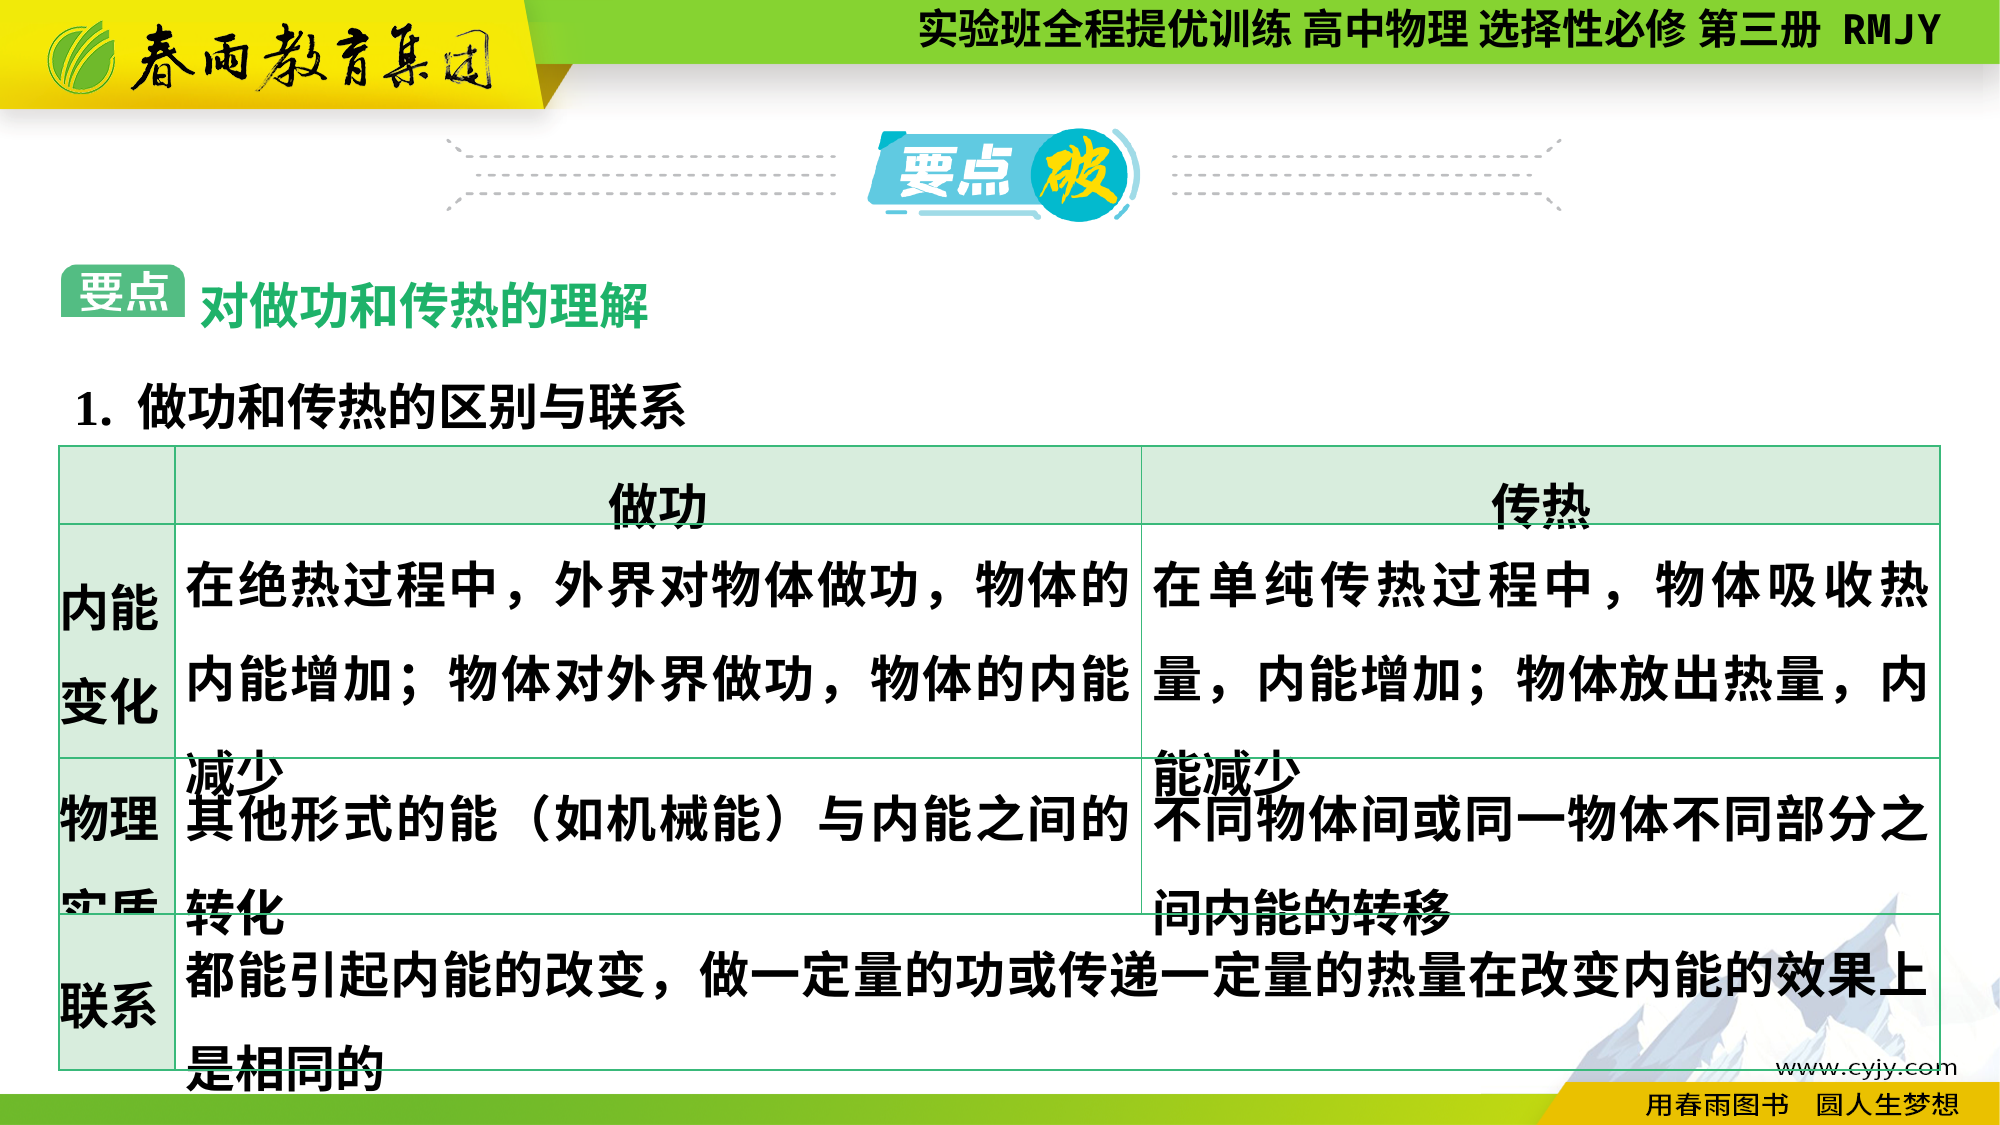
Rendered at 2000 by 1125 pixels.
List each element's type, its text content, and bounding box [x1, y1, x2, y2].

table_cell 都能引起内能的改变，做一定量的功或传递一定量的热量在改变内能的效果上是相同的 [176, 915, 1939, 1069]
table_cell 其他形式的能（如机械能）与内能之间的转化 [176, 759, 1141, 913]
table_cell 在绝热过程中，外界对物体做功，物体的内能增加；物体对外界做功，物体的内能减少 [176, 525, 1141, 757]
table_cell 在单纯传热过程中，物体吸收热量，内能增加；物体放出热量，内能减少 [1142, 525, 1939, 757]
list 1. 做功和传热的区别与联系 [59, 350, 1944, 436]
table_cell 物理 实质 [60, 759, 174, 913]
table_header [60, 447, 174, 523]
picture [0, 0, 2000, 1125]
table_cell 联系 [60, 915, 174, 1069]
text_box 对做功和传热的理解 [184, 237, 1944, 343]
table_cell 内能 变化 [60, 525, 174, 757]
table_header 做功 [176, 447, 1141, 523]
table_header 传热 [1142, 447, 1939, 523]
table_cell 不同物体间或同一物体不同部分之间内能的转移 [1142, 759, 1939, 913]
